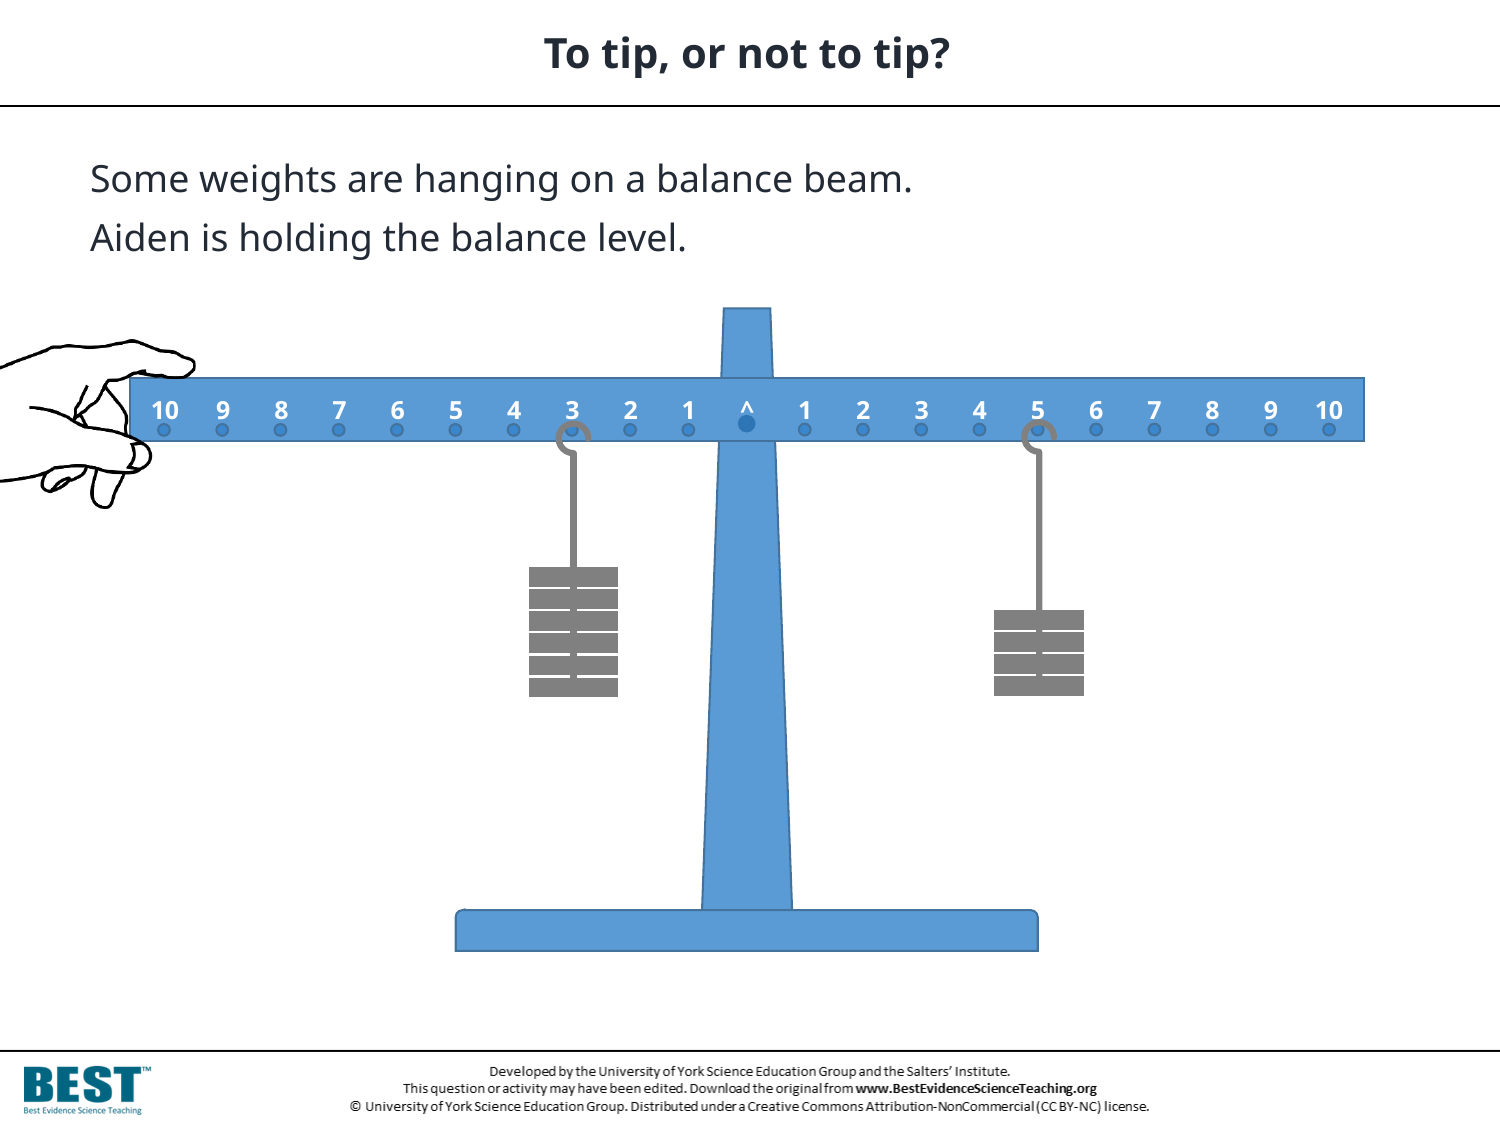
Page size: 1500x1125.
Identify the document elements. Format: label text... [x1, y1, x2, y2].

picture [0, 105, 1500, 1125]
text_box To tip, or not to tip? [23, 4, 1471, 99]
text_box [0, 308, 1364, 951]
